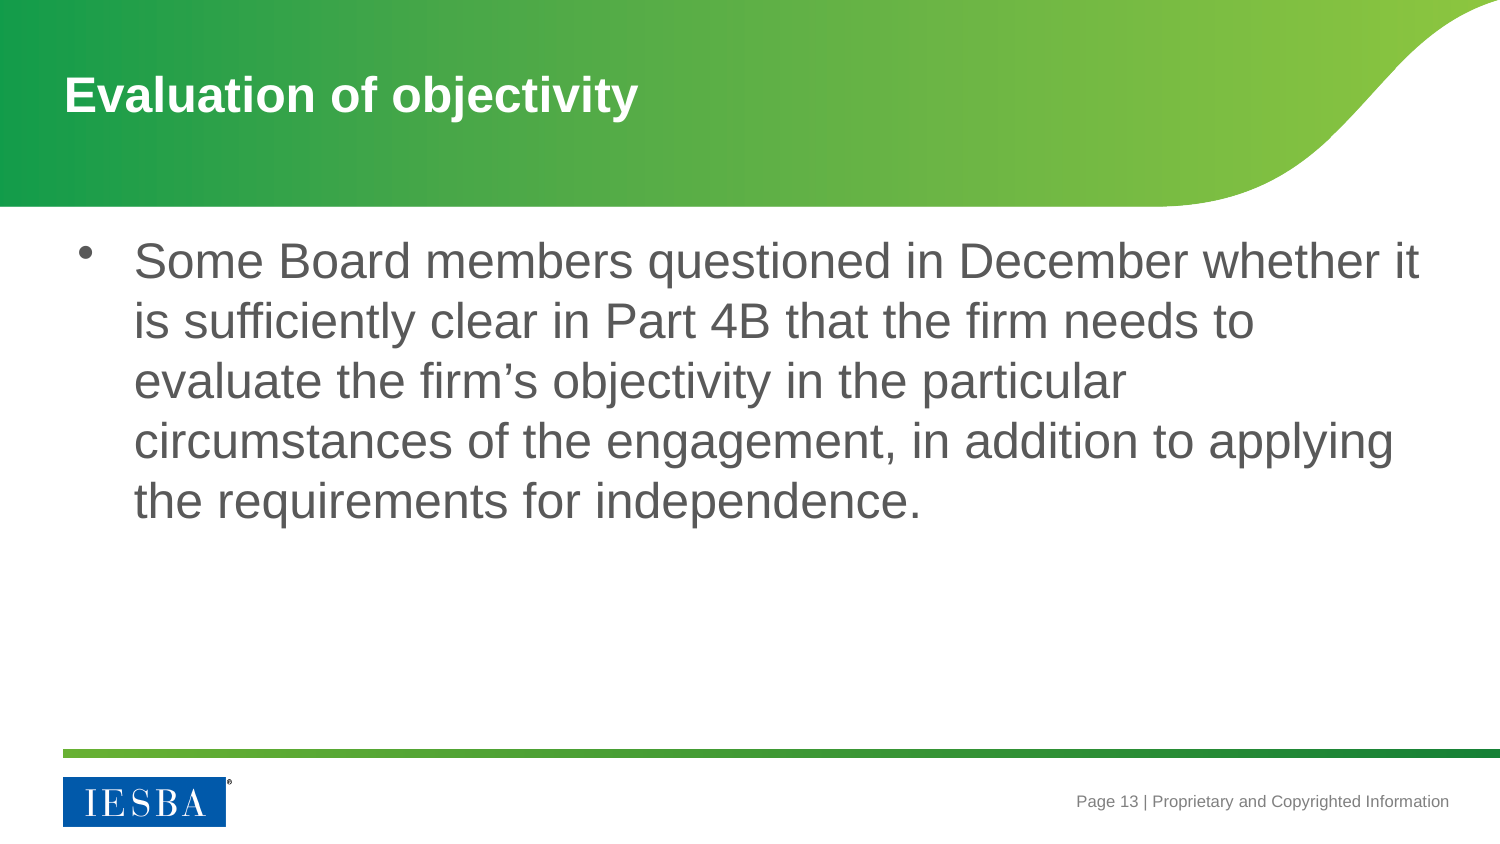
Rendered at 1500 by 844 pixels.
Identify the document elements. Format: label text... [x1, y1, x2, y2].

picture [63, 777, 232, 827]
list Some Board members questioned in December whether it is sufficiently clear in Part 4B that the firm needs to evaluate the firm’s objectivity in the particular circumstances of the engagement, in addition to applying the requirements for independence. [62, 220, 1450, 724]
title Evaluation of objectivity [63, 59, 1302, 125]
picture [0, 0, 1500, 207]
